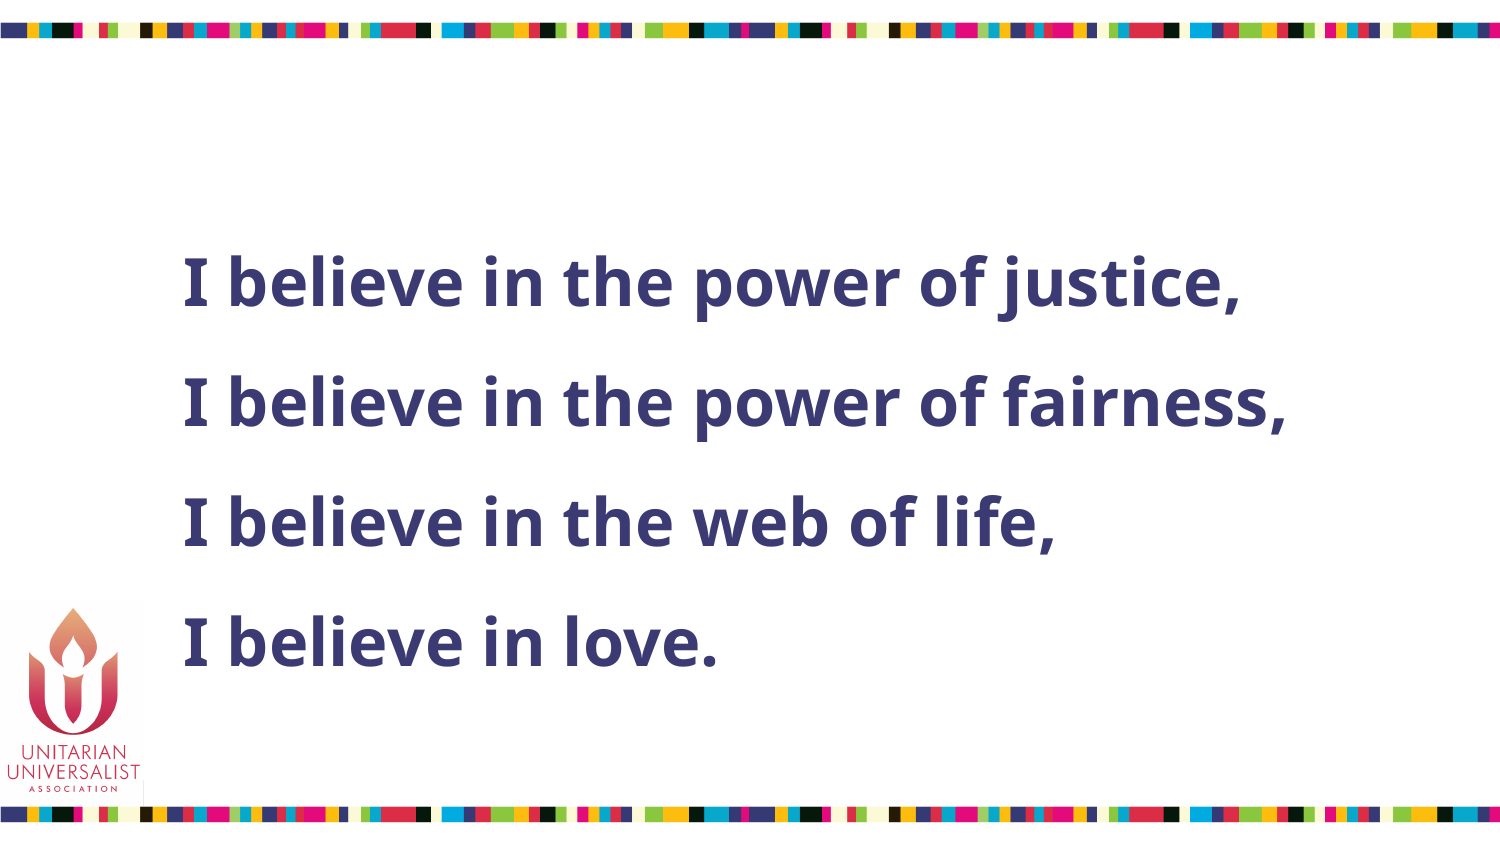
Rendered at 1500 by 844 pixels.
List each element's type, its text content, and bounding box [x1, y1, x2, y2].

picture [0, 22, 1500, 40]
picture [0, 600, 1500, 824]
text_box I believe in the power of justice, I believe in the power of fairness, I believe in the web of life, I believe in love. [168, 184, 1421, 695]
